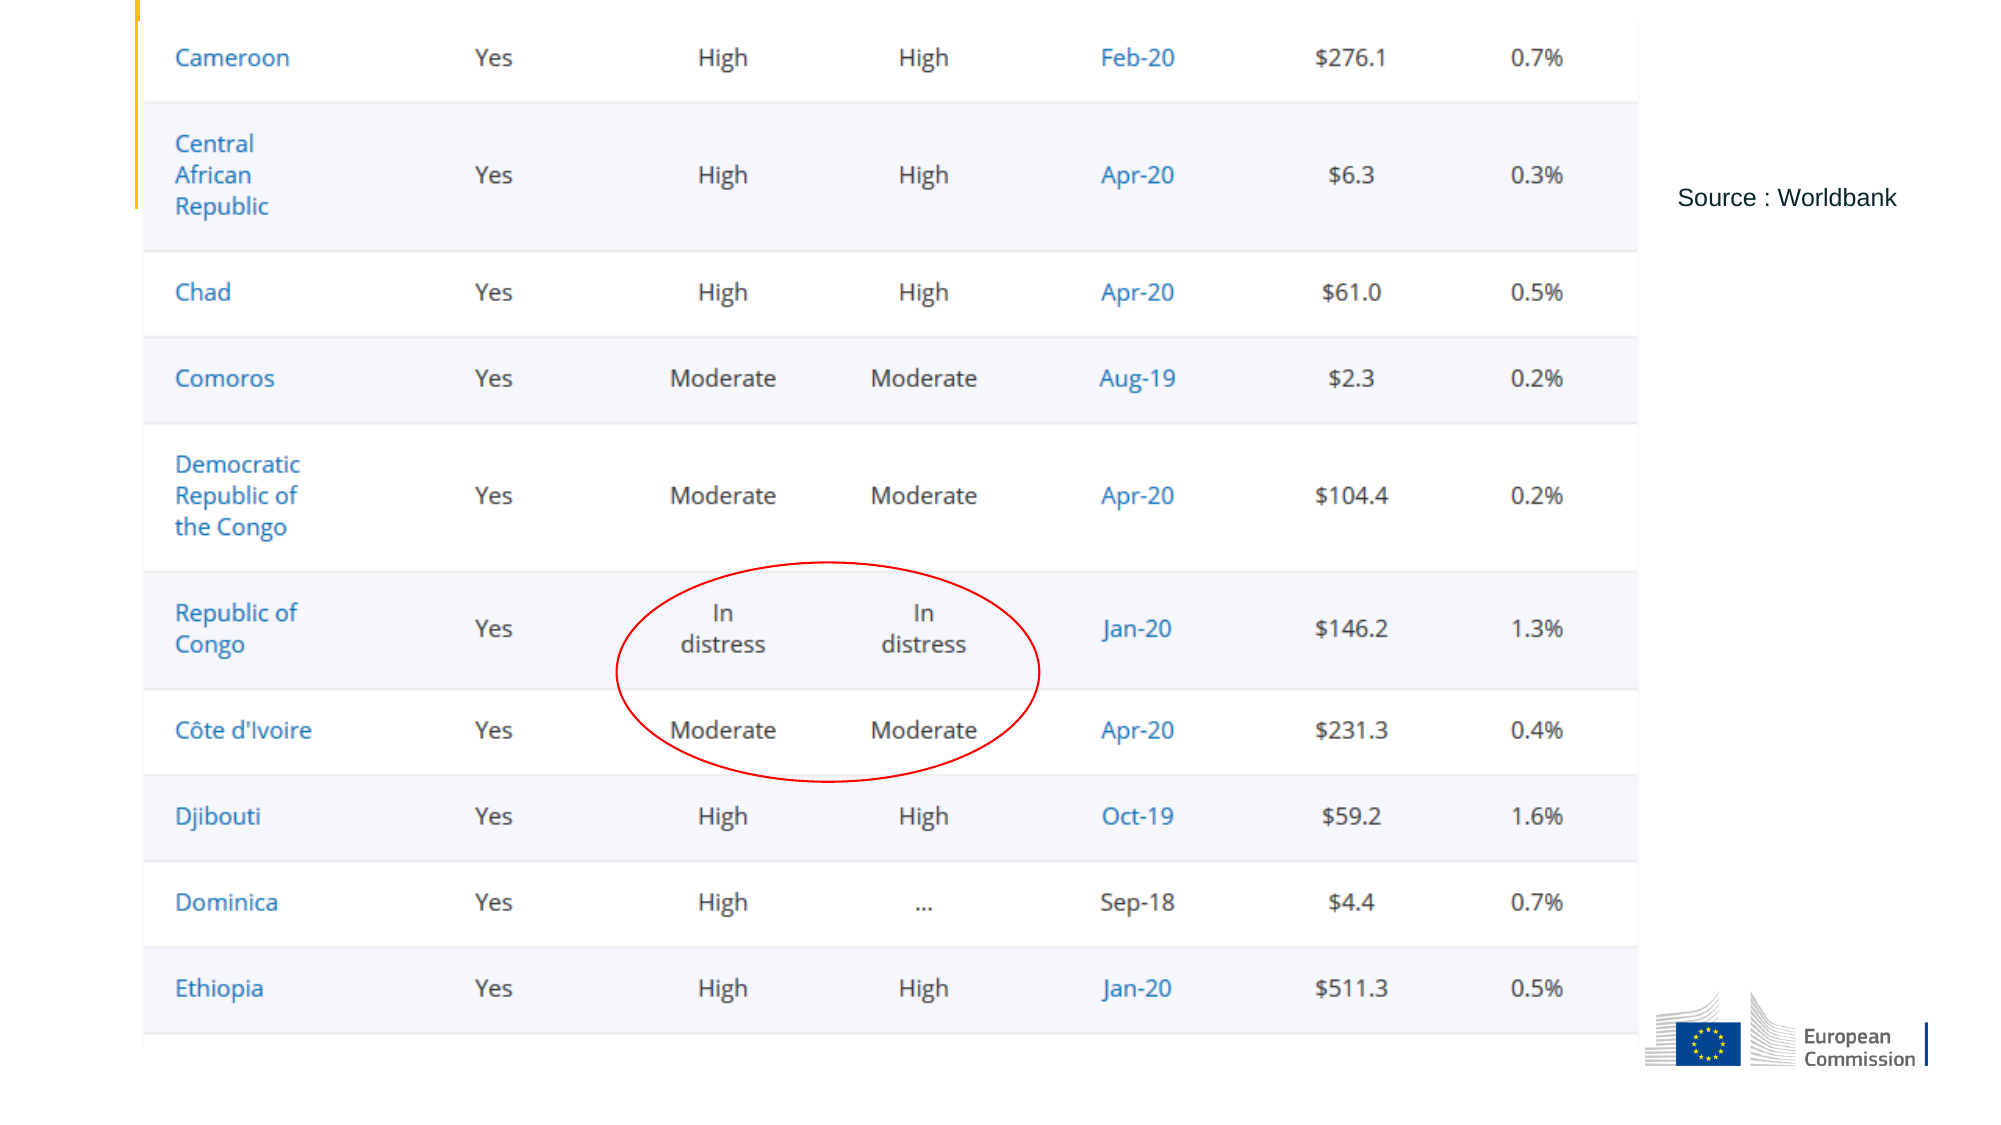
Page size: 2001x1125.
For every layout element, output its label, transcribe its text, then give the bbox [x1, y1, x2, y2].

text_box Source : Worldbank [1656, 158, 1942, 224]
picture [137, 21, 1928, 1066]
